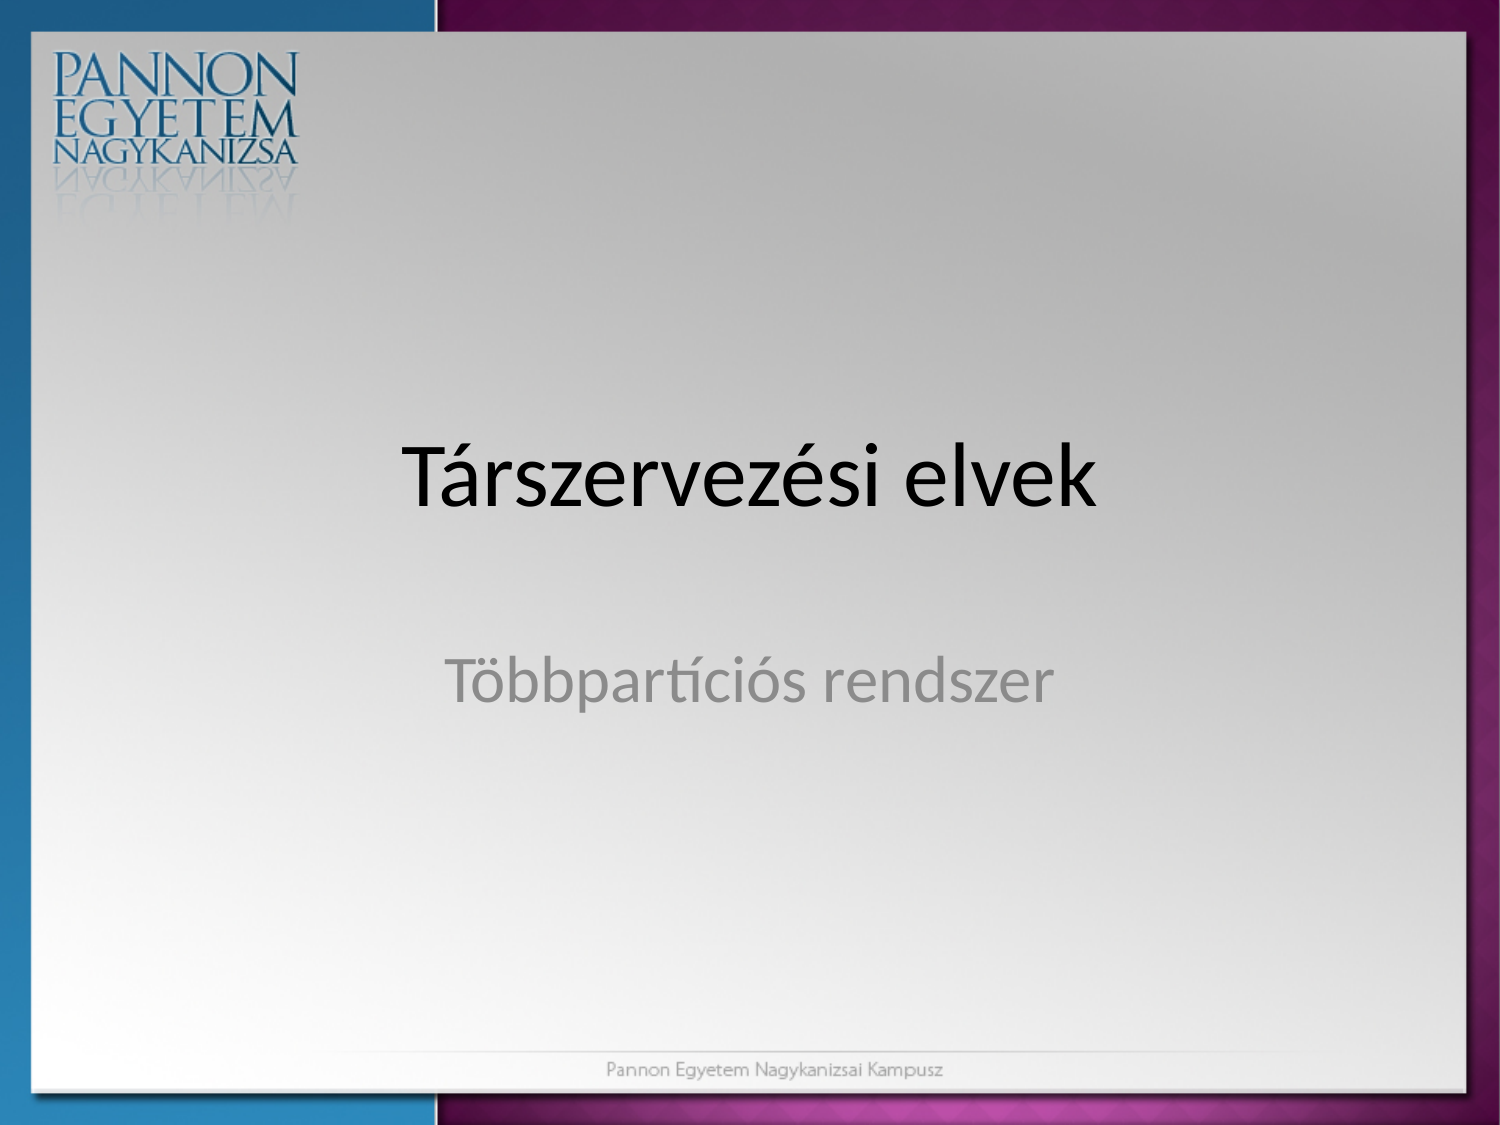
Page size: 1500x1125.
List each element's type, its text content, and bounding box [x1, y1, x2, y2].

subtitle Többpartíciós rendszer [225, 637, 1275, 925]
title Társzervezési elvek [112, 349, 1388, 591]
picture [0, 0, 1500, 1125]
